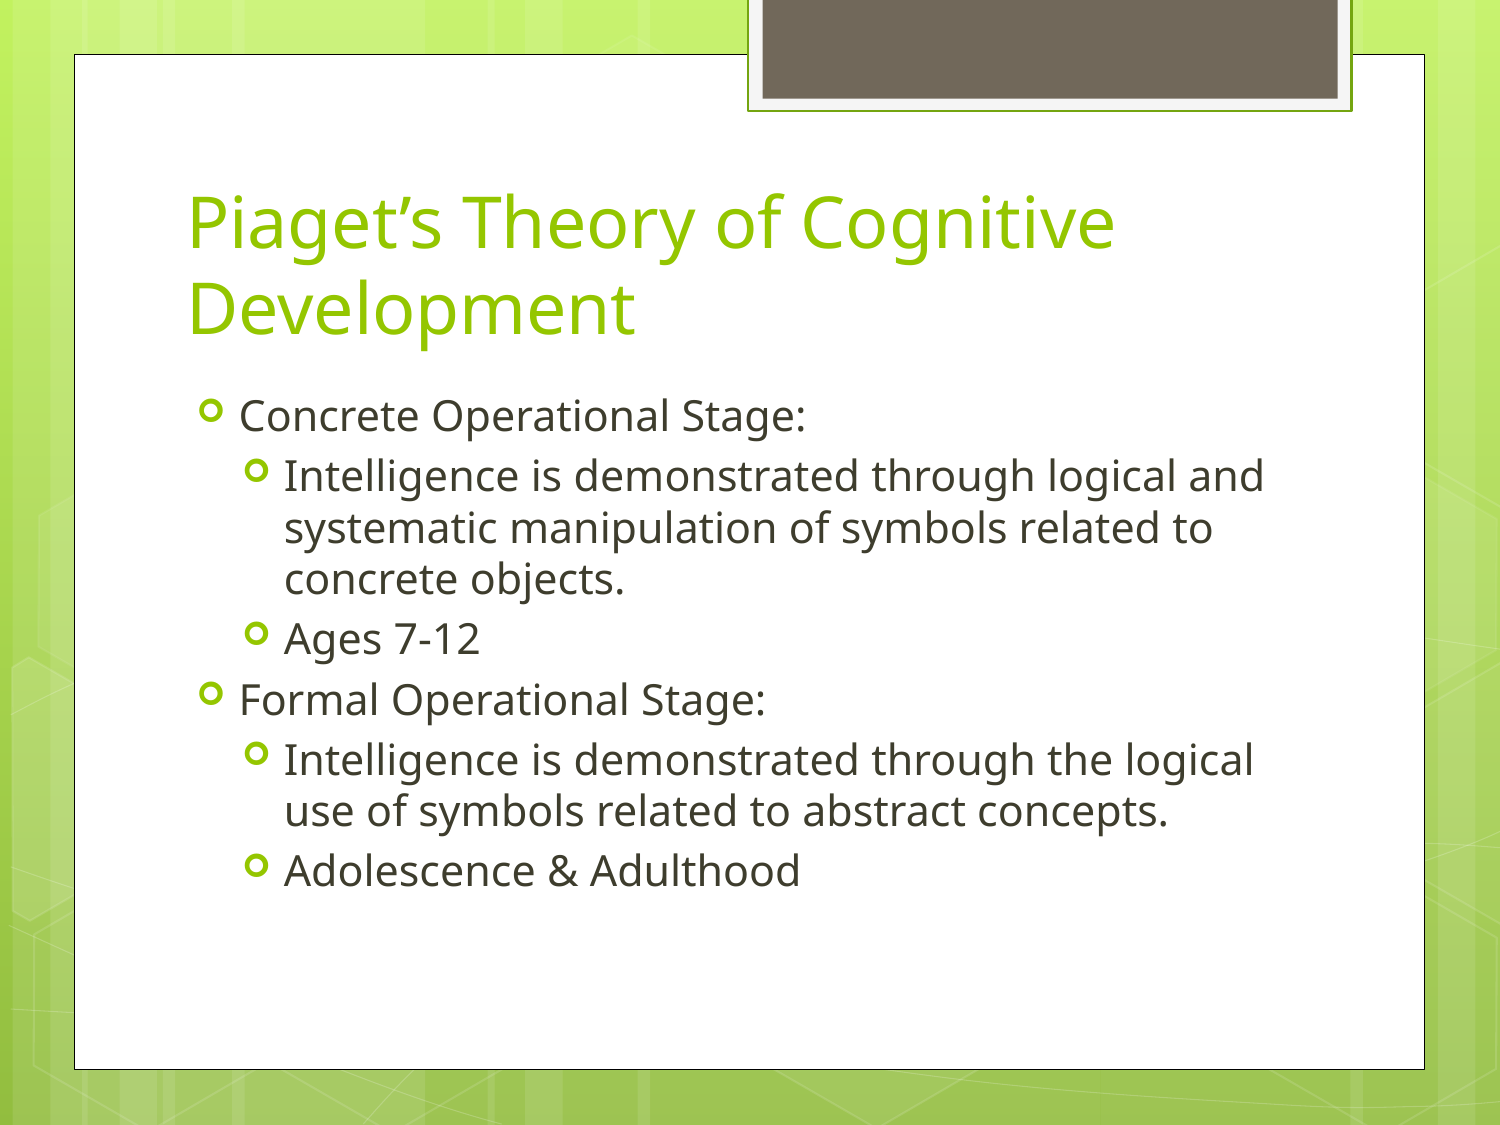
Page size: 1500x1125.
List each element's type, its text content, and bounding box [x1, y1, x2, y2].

list Concrete Operational Stage: Intelligence is demonstrated through logical and systematic manipulation of symbols related to concrete objects. Ages 7-12 Formal Operational Stage: Intelligence is demonstrated through the logical use of symbols related to abstract concepts. Adolescence & Adulthood [171, 381, 1283, 957]
title Piaget’s Theory of Cognitive Development [171, 168, 1324, 357]
